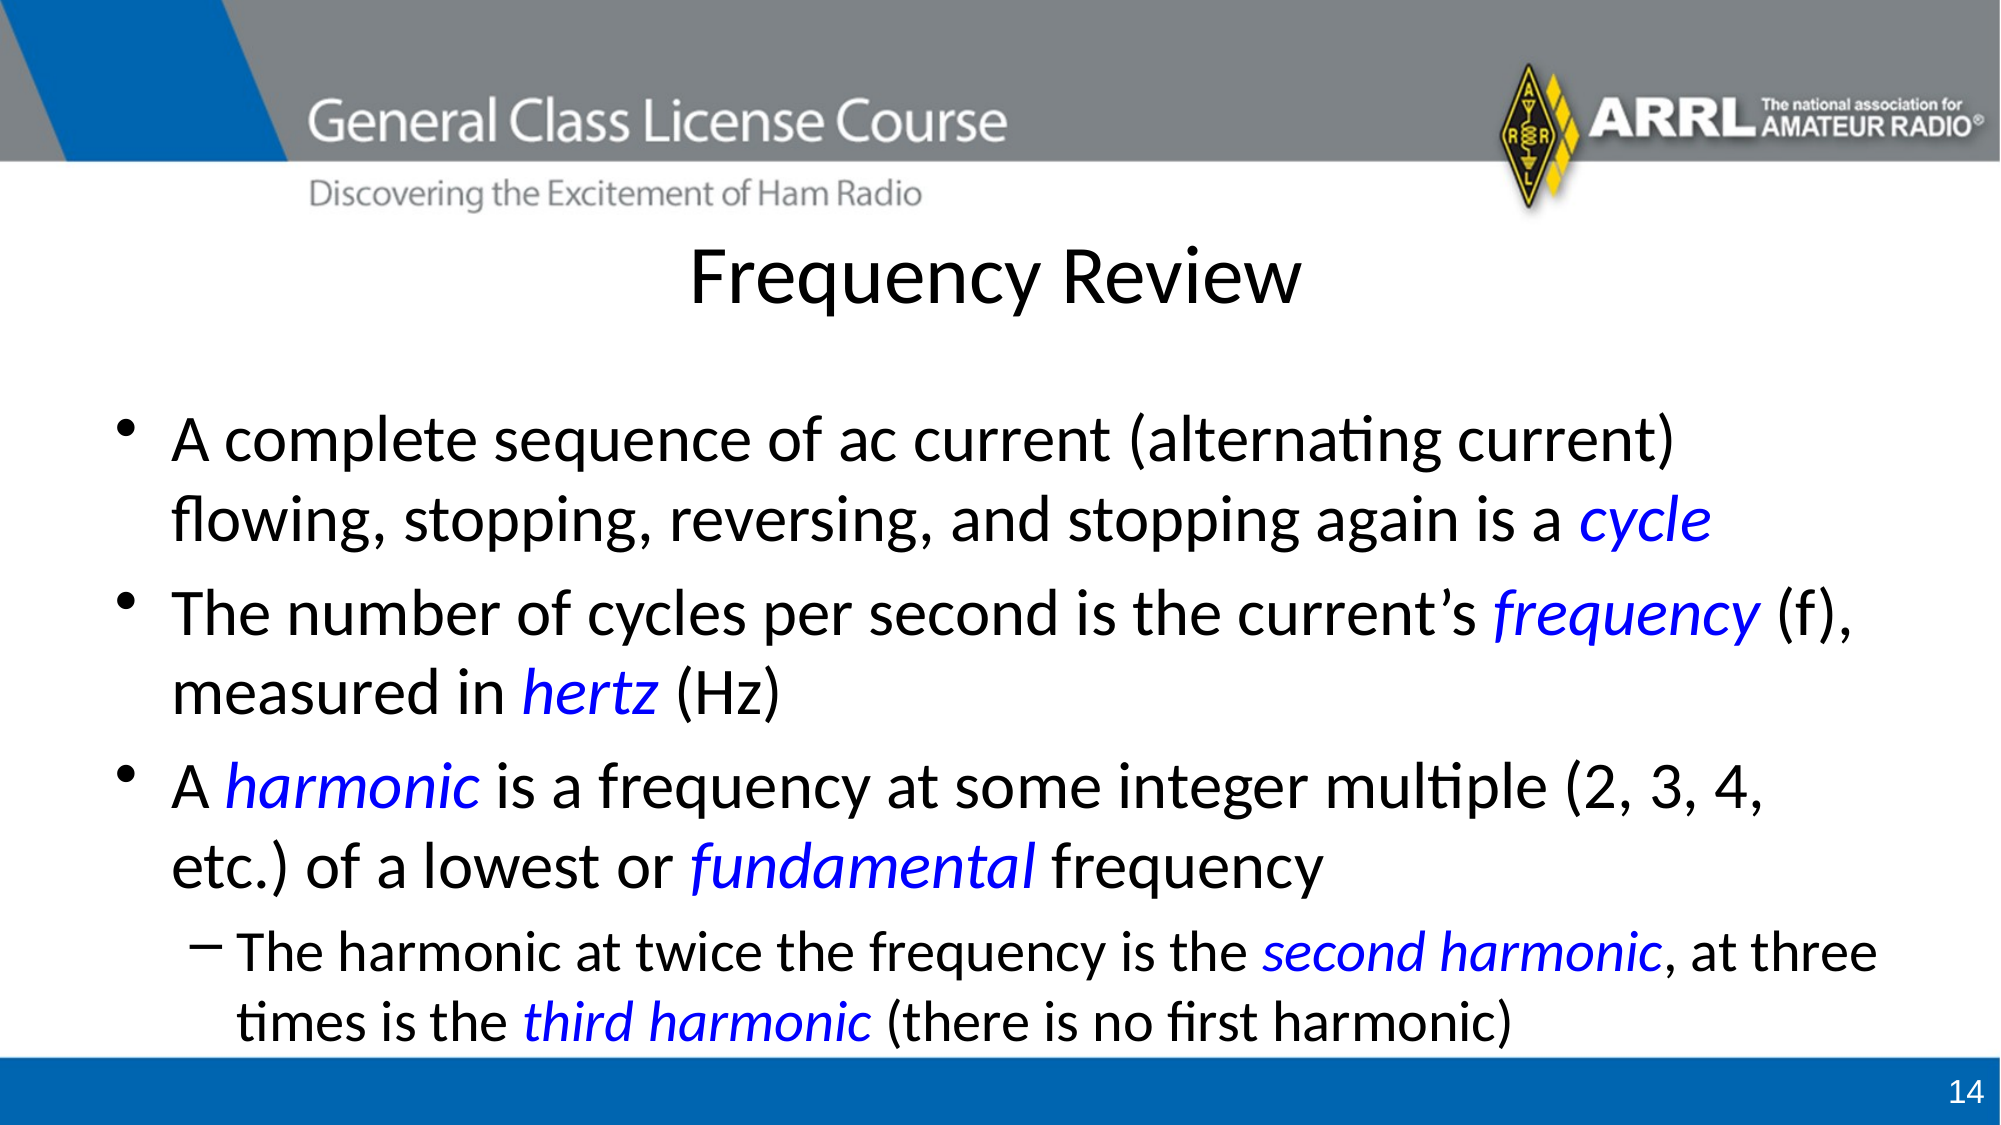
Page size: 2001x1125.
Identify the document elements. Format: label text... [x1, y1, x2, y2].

title Frequency Review [96, 212, 1897, 356]
text_box 14 [1912, 1062, 2000, 1118]
picture [0, 0, 2001, 1125]
list A complete sequence of ac current (alternating current) flowing, stopping, reversing, and stopping again is a cycle The number of cycles per second is the current’s frequency (f), measured in hertz (Hz) A harmonic is a frequency at some integer multiple (2, 3, 4, etc.) of a lowest or fundamental frequency The harmonic at twice the frequency is the second harmonic, at three times is the third harmonic (there is no first harmonic) [99, 387, 1900, 1075]
